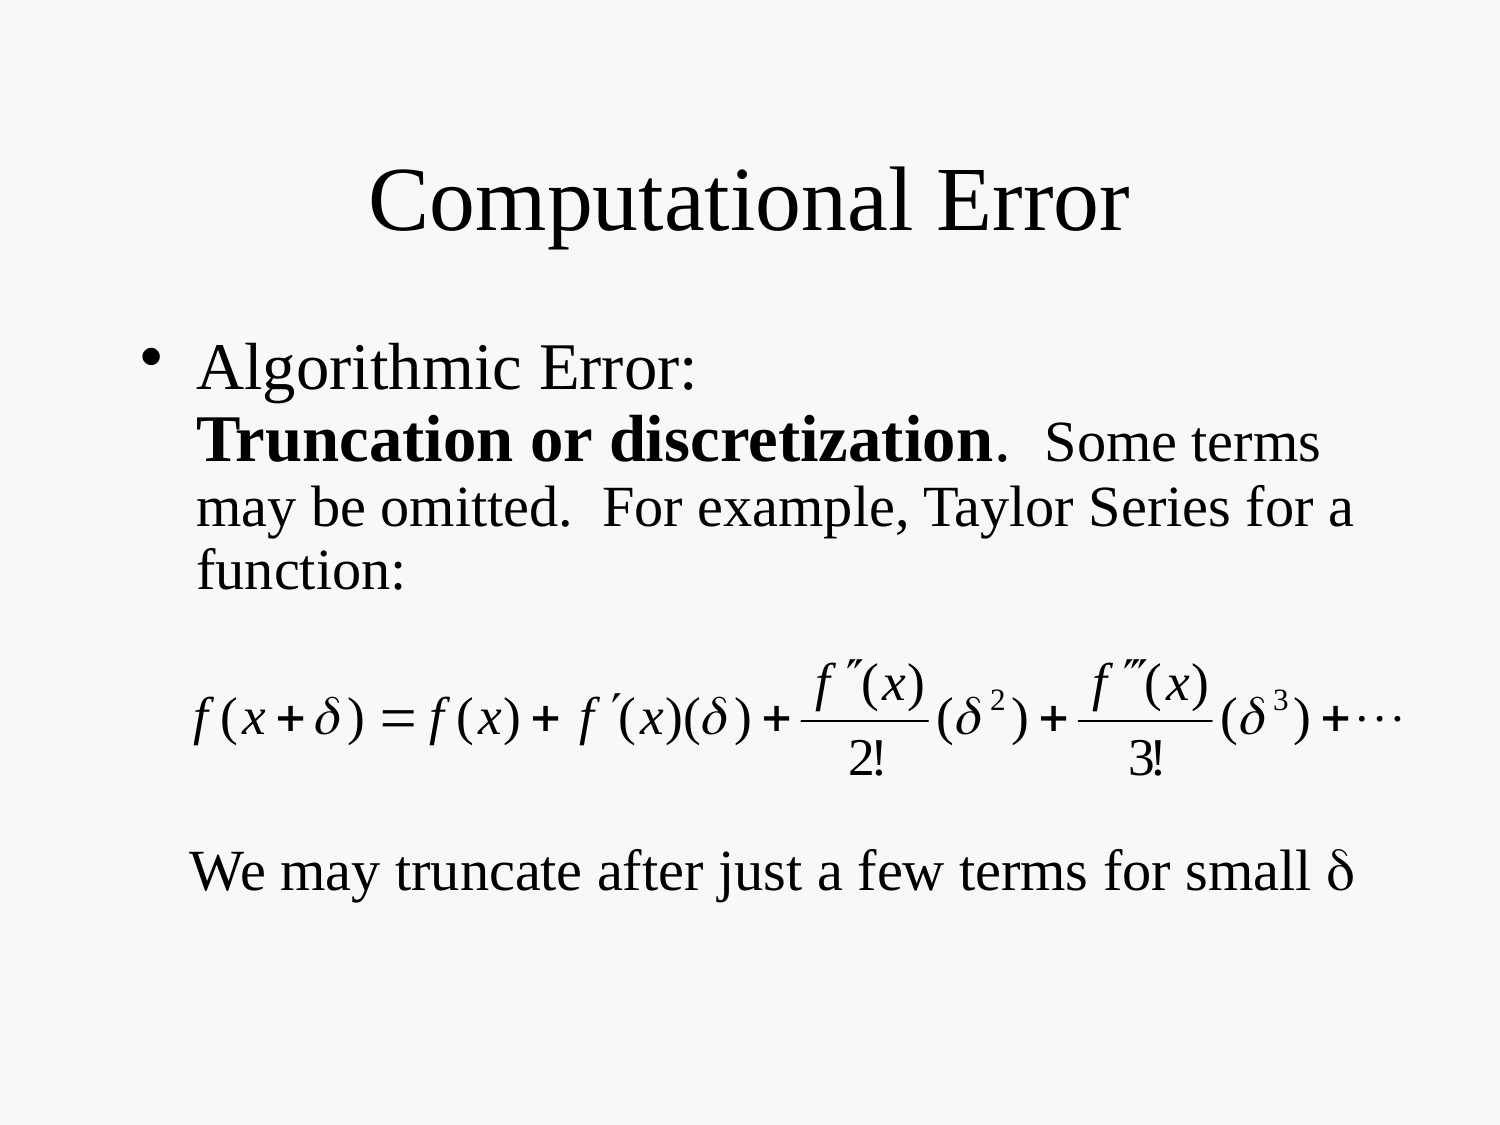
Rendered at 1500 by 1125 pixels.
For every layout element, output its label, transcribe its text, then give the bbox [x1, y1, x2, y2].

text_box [174, 649, 1413, 788]
text_box We may truncate after just a few terms for small  [174, 825, 1413, 910]
list Algorithmic Error: Truncation or discretization. Some terms may be omitted. For example, Taylor Series for a function: [124, 324, 1388, 638]
title Computational Error [112, 99, 1388, 288]
